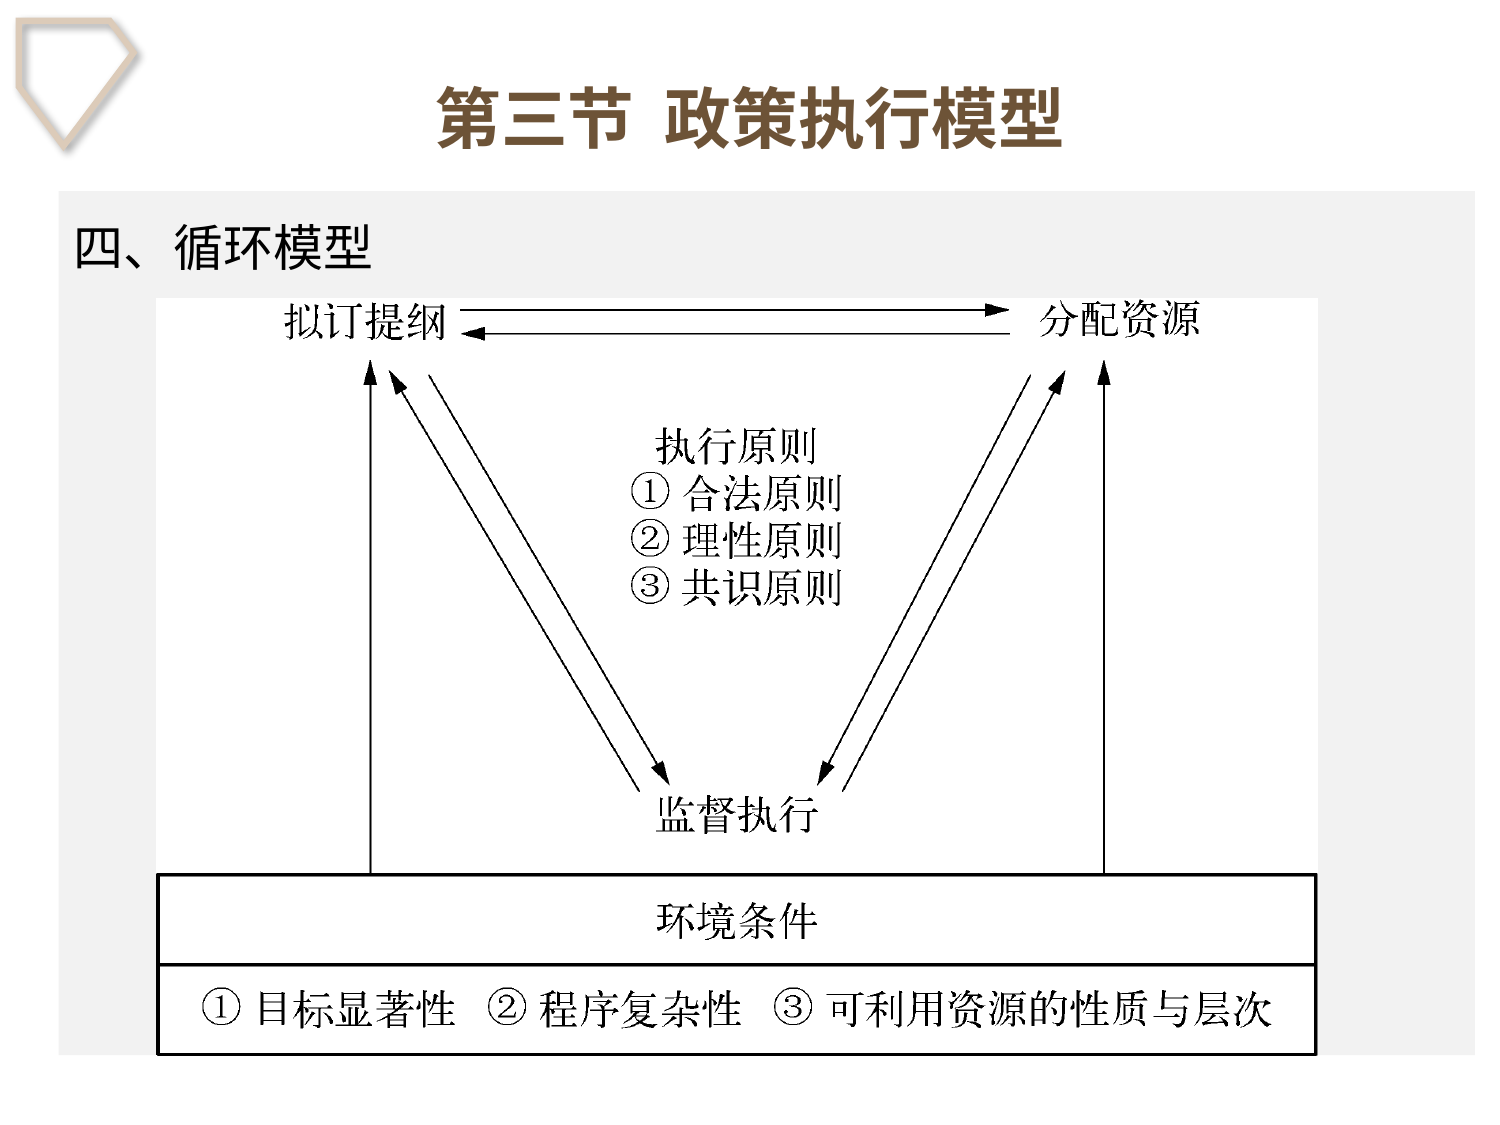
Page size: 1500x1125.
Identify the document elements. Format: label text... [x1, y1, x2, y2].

list 四、循环模型 [58, 191, 1475, 1056]
picture [156, 298, 1318, 1056]
title 第三节 政策执行模型 [75, 45, 1425, 191]
